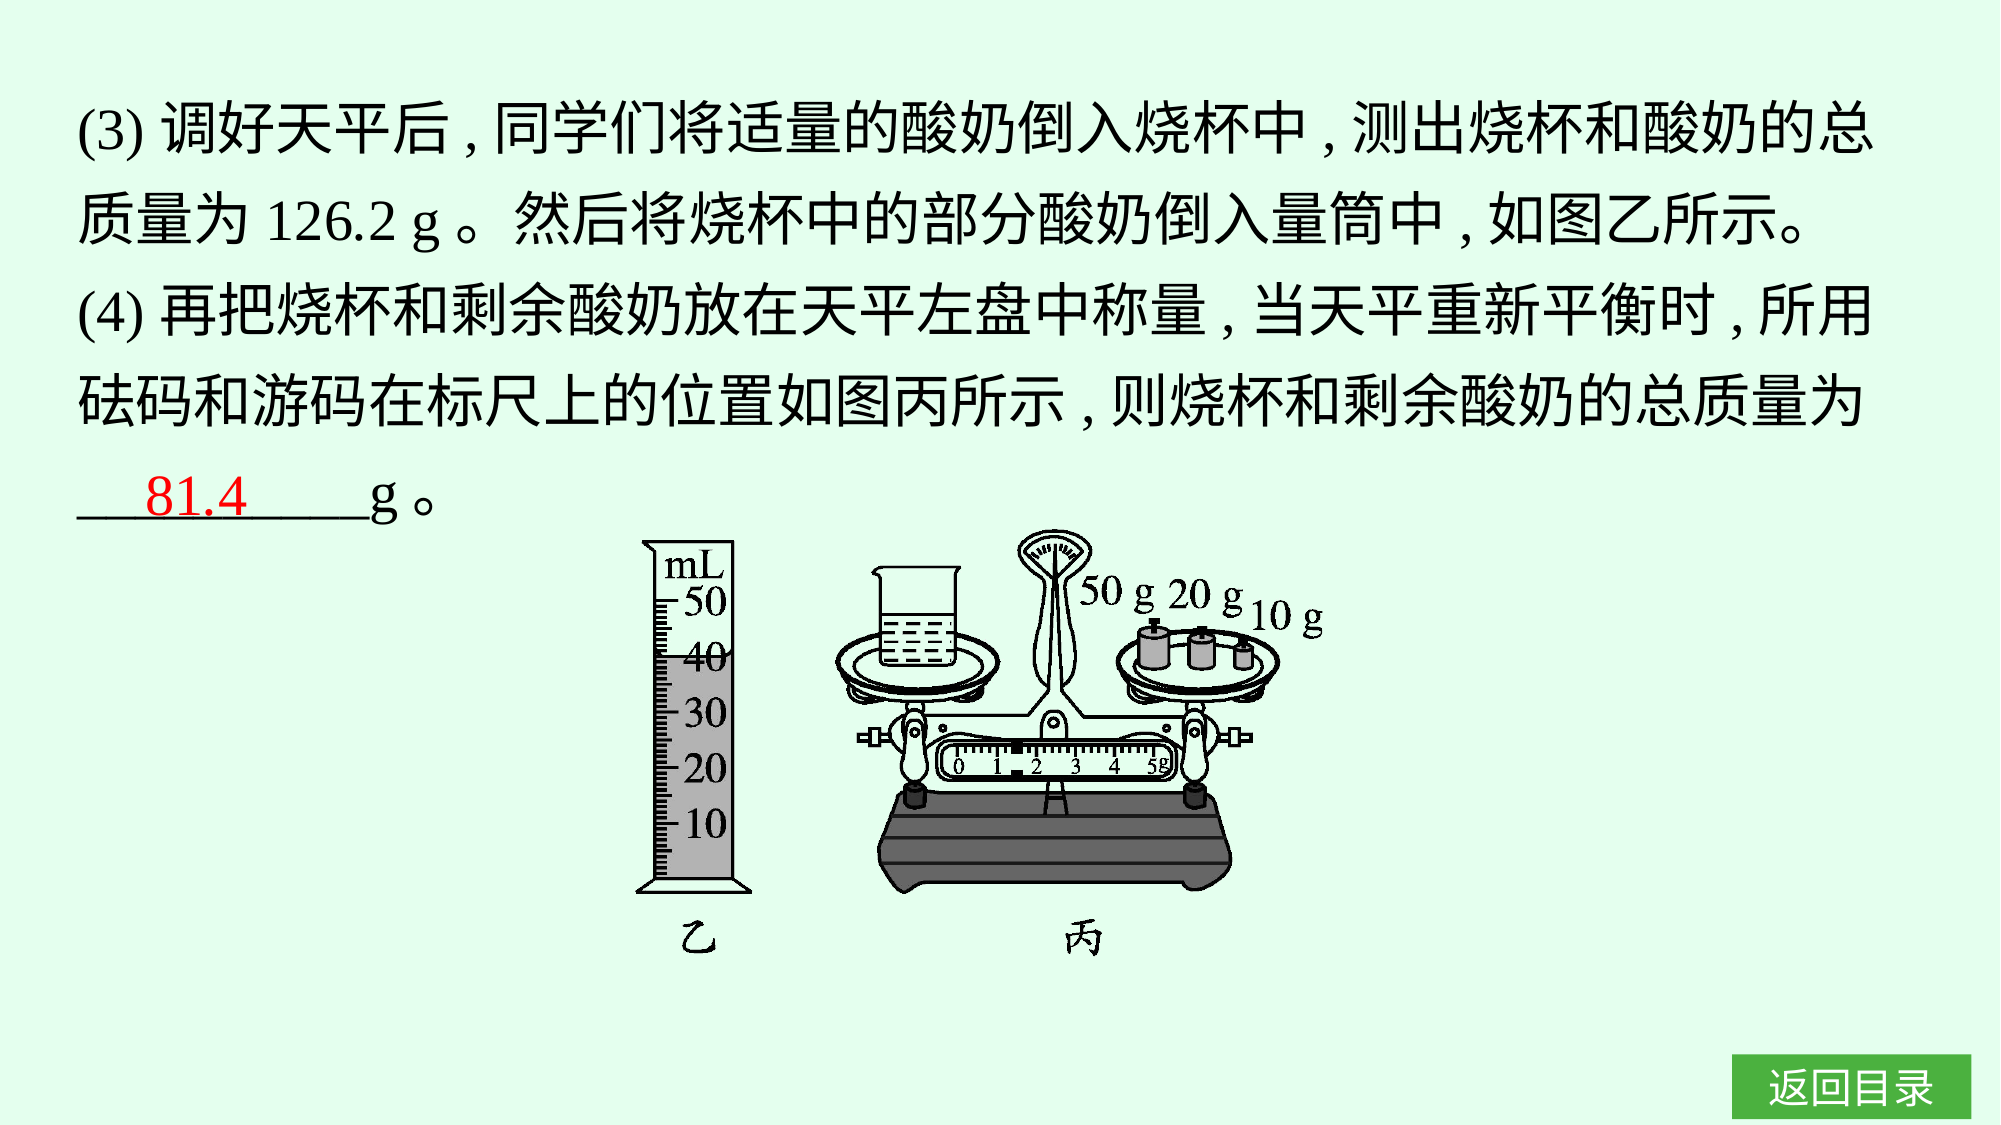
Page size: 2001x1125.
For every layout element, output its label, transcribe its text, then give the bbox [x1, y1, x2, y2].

text_box (3)调好天平后,同学们将适量的酸奶倒入烧杯中,测出烧杯和酸奶的总质量为126.2 g。然后将烧杯中的部分酸奶倒入量筒中,如图乙所示。 (4)再把烧杯和剩余酸奶放在天平左盘中称量,当天平重新平衡时,所用砝码和游码在标尺上的位置如图丙所示,则烧杯和剩余酸奶的总质量为__________g。 [62, 62, 1938, 532]
picture [608, 527, 1323, 962]
text_box 81.4 [130, 428, 277, 534]
